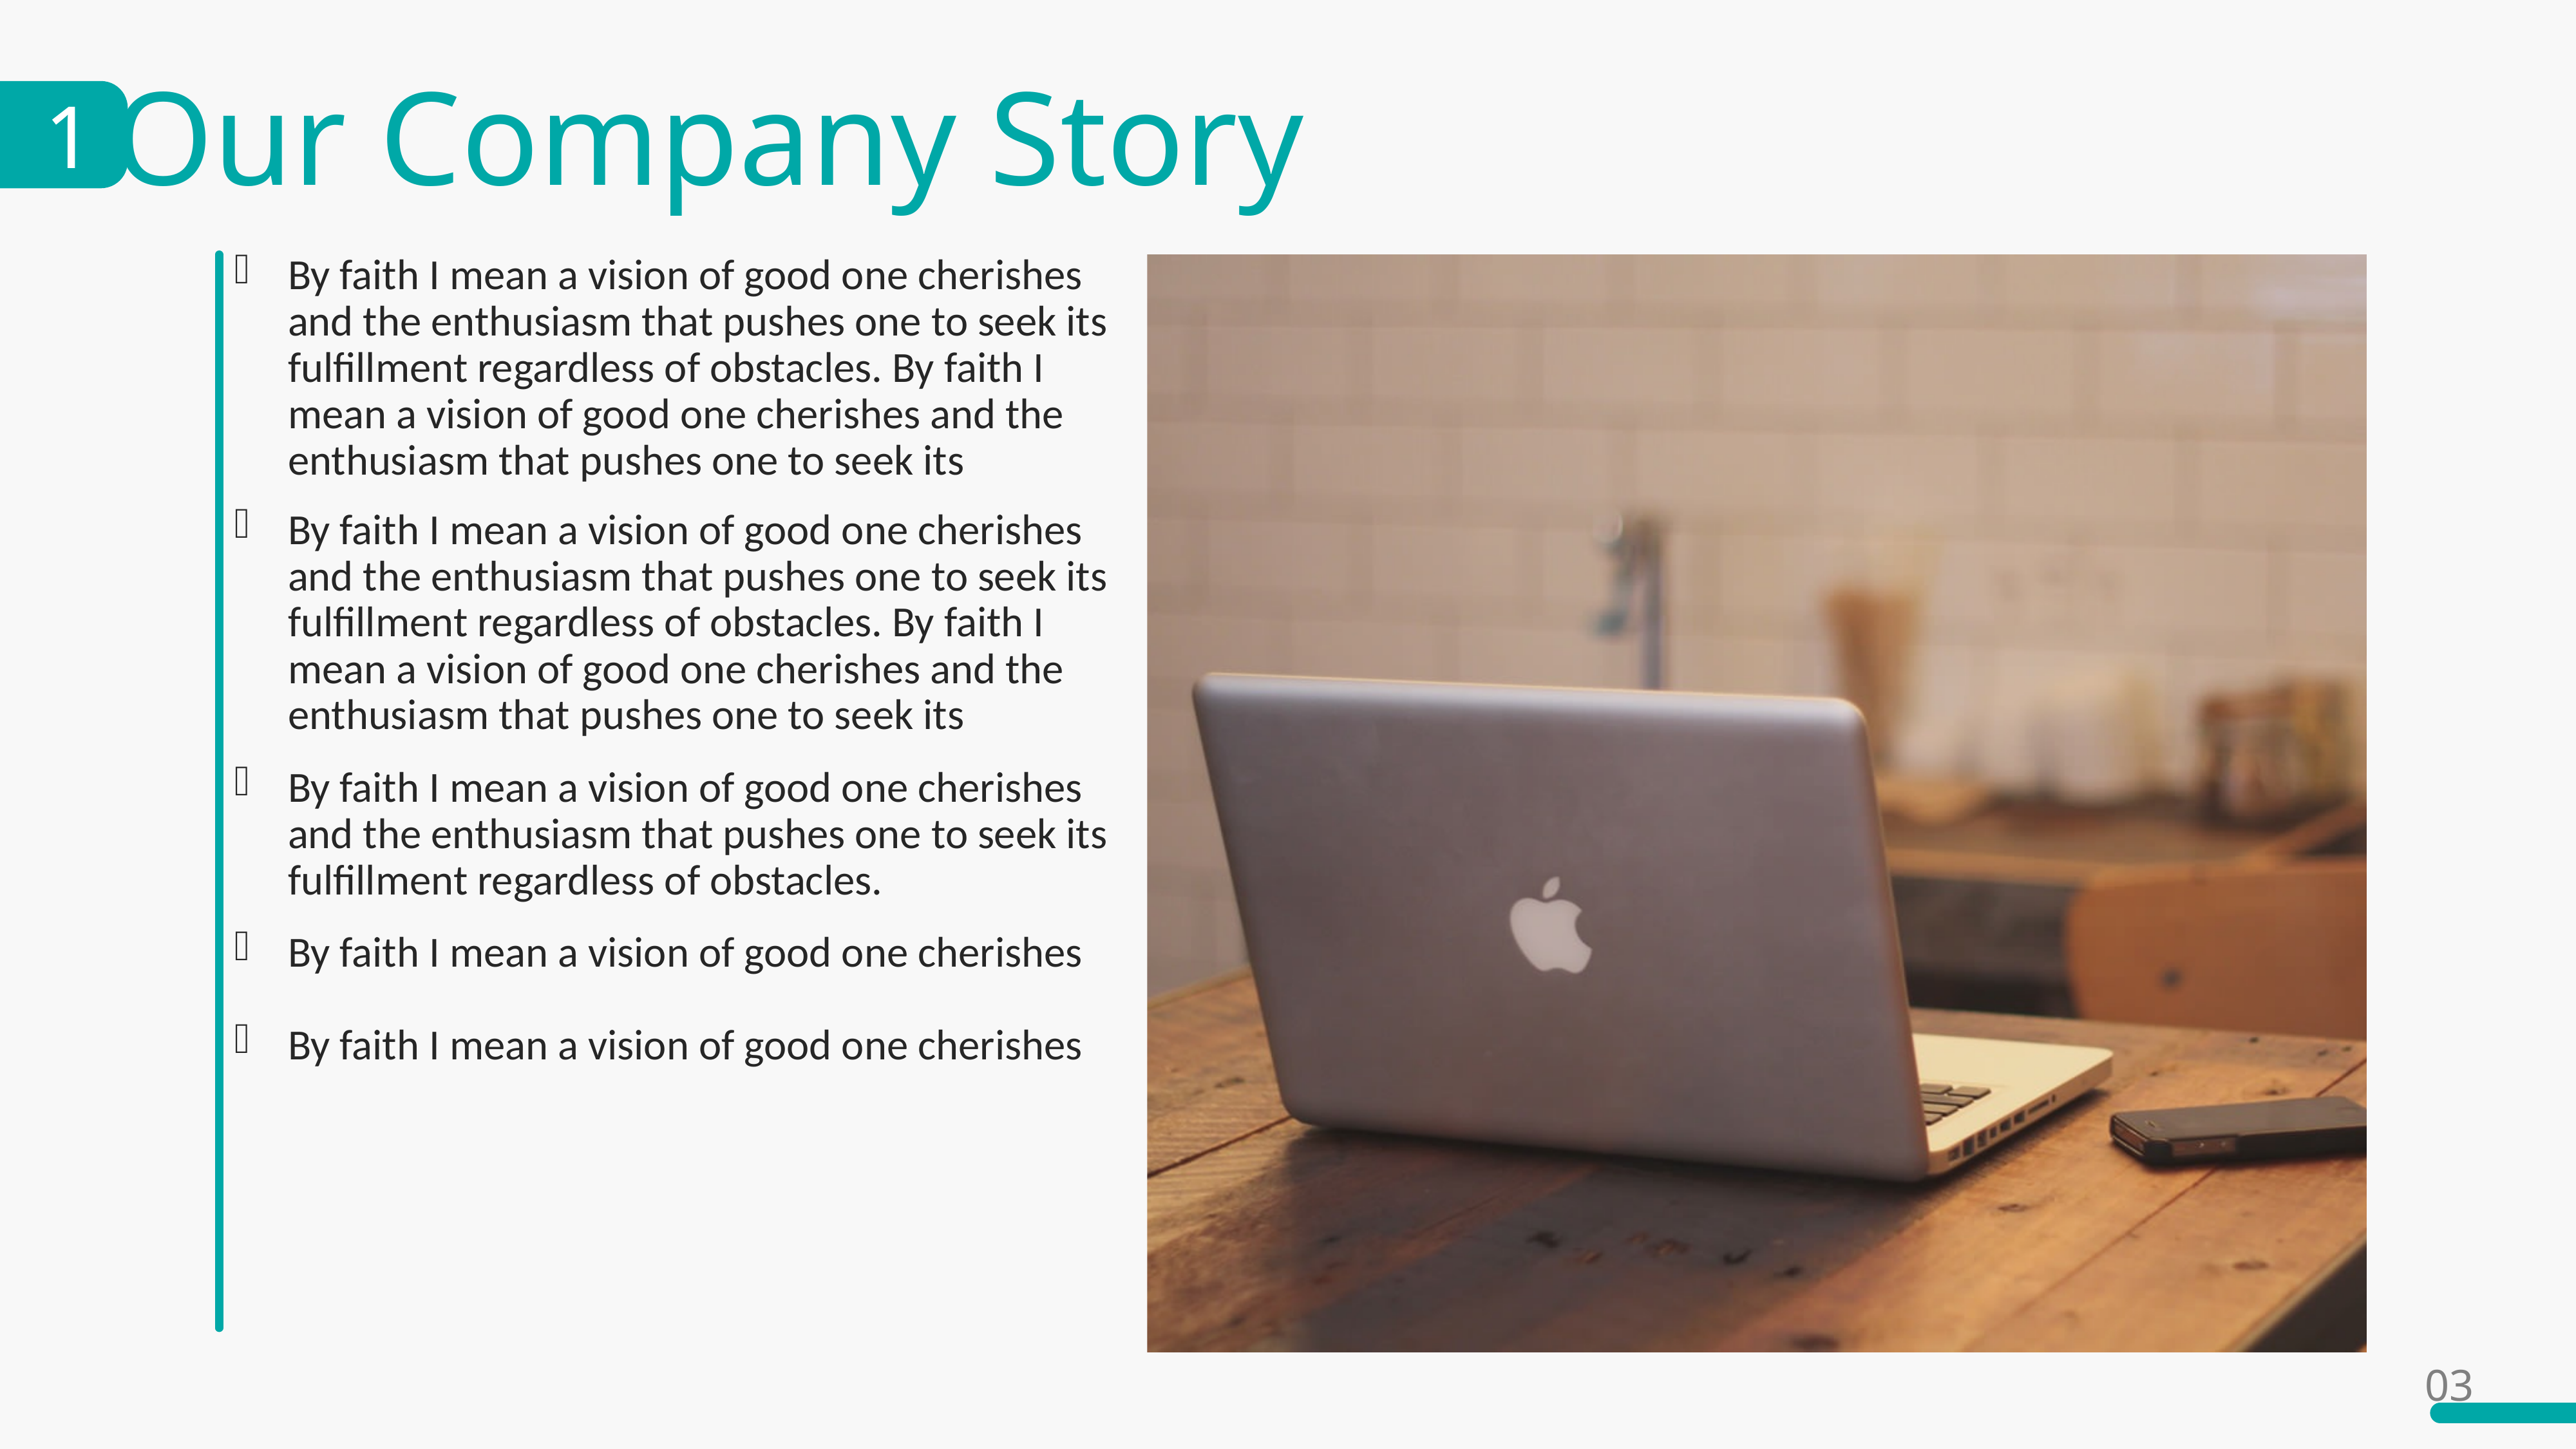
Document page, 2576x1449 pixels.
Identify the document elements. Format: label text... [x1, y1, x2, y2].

text_box Our Company Story [103, 46, 1314, 221]
text_box By faith I mean a vision of good one cherishes and the enthusiasm that pushes one to seek its fulfillment regardless of obstacles. By faith I mean a vision of good one cherishes and the enthusiasm that pushes one to seek its By faith I mean a vision of good one cherishes and the enthusiasm that pushes one to seek its fulfillment regardless of obstacles. By faith I mean a vision of good one cherishes and the enthusiasm that pushes one to seek its By faith I mean a vision of good one cherishes and the enthusiasm that pushes one to seek its fulfillment regardless of obstacles. By faith I mean a vision of good one cherishes By faith I mean a vision of good one cherishes [224, 243, 1119, 1079]
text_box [2414, 1348, 2576, 1419]
picture [1146, 254, 2367, 1353]
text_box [0, 72, 128, 196]
